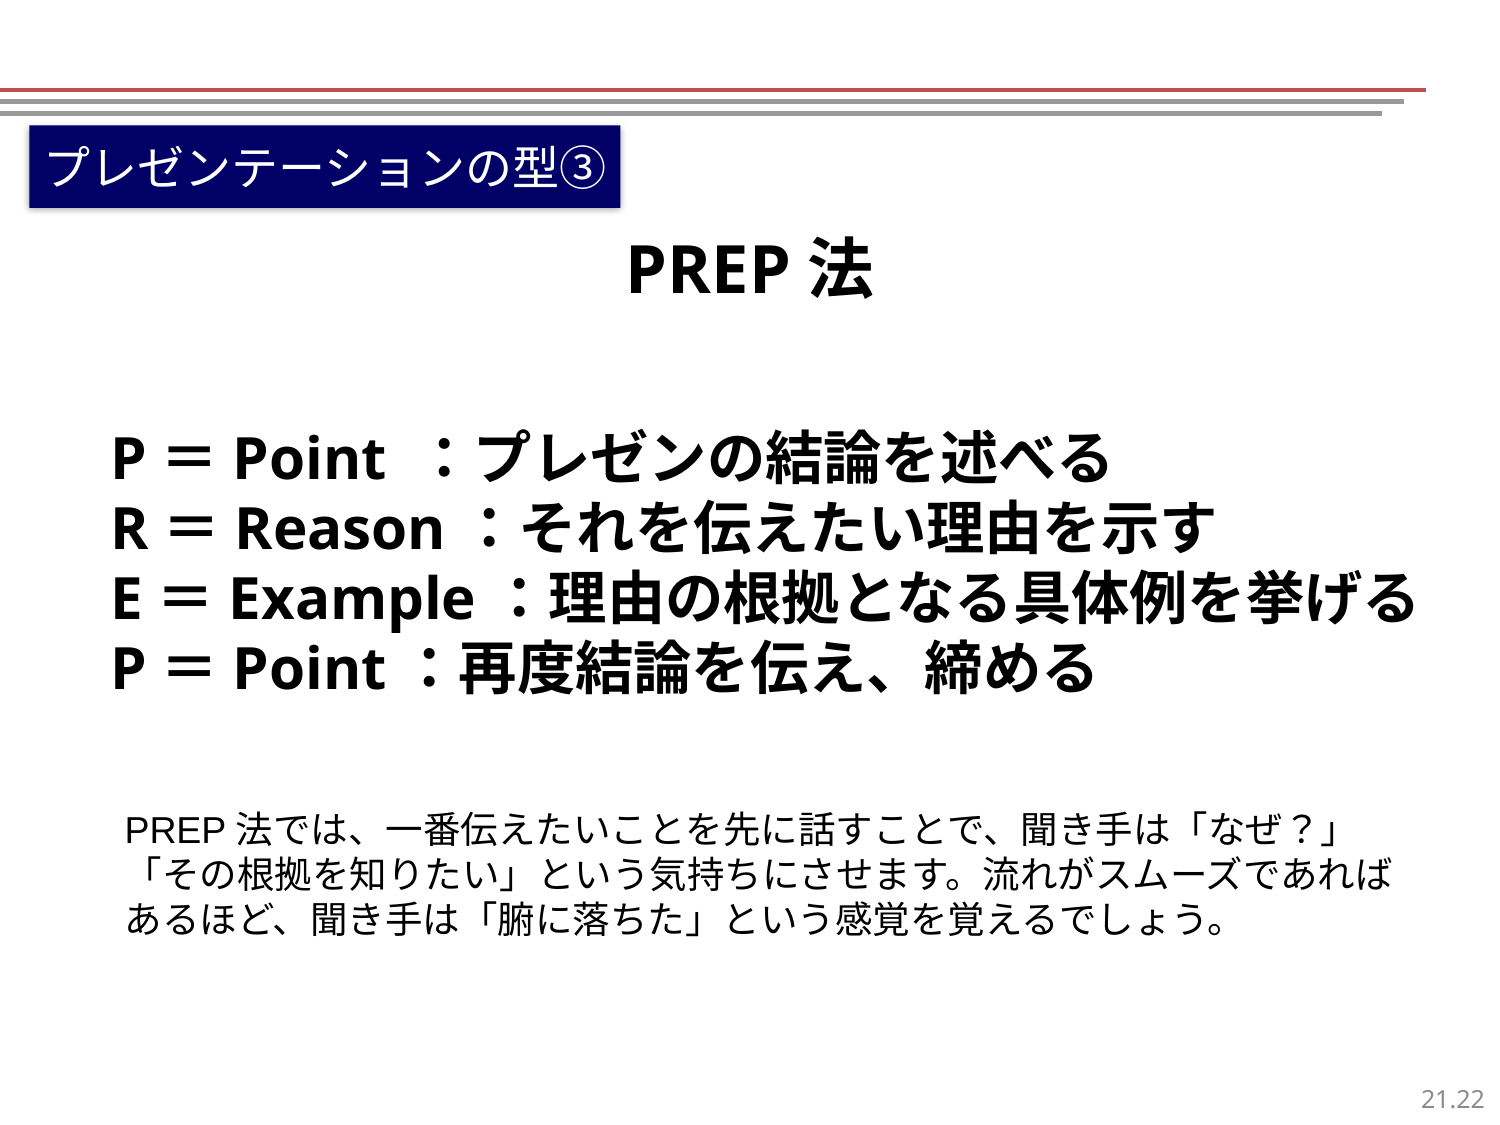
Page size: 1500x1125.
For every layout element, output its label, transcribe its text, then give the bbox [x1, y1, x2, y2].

text_box PREP法では、一番伝えたいことを先に話すことで、聞き手は「なぜ？」「その根拠を知りたい」という気持ちにさせます。流れがスムーズであればあるほど、聞き手は「腑に落ちた」という感覚を覚えるでしょう。 [109, 798, 1422, 949]
text_box PREP法 [0, 219, 1500, 315]
text_box プレゼンテーションの型③ [29, 125, 621, 208]
text_box P＝Point ：プレゼンの結論を述べる R＝Reason：それを伝えたい理由を示す E＝Example：理由の根拠となる具体例を挙げる P＝Point：再度結論を伝え、締める [95, 413, 1436, 709]
slide_number 21 [1381, 1065, 1500, 1125]
